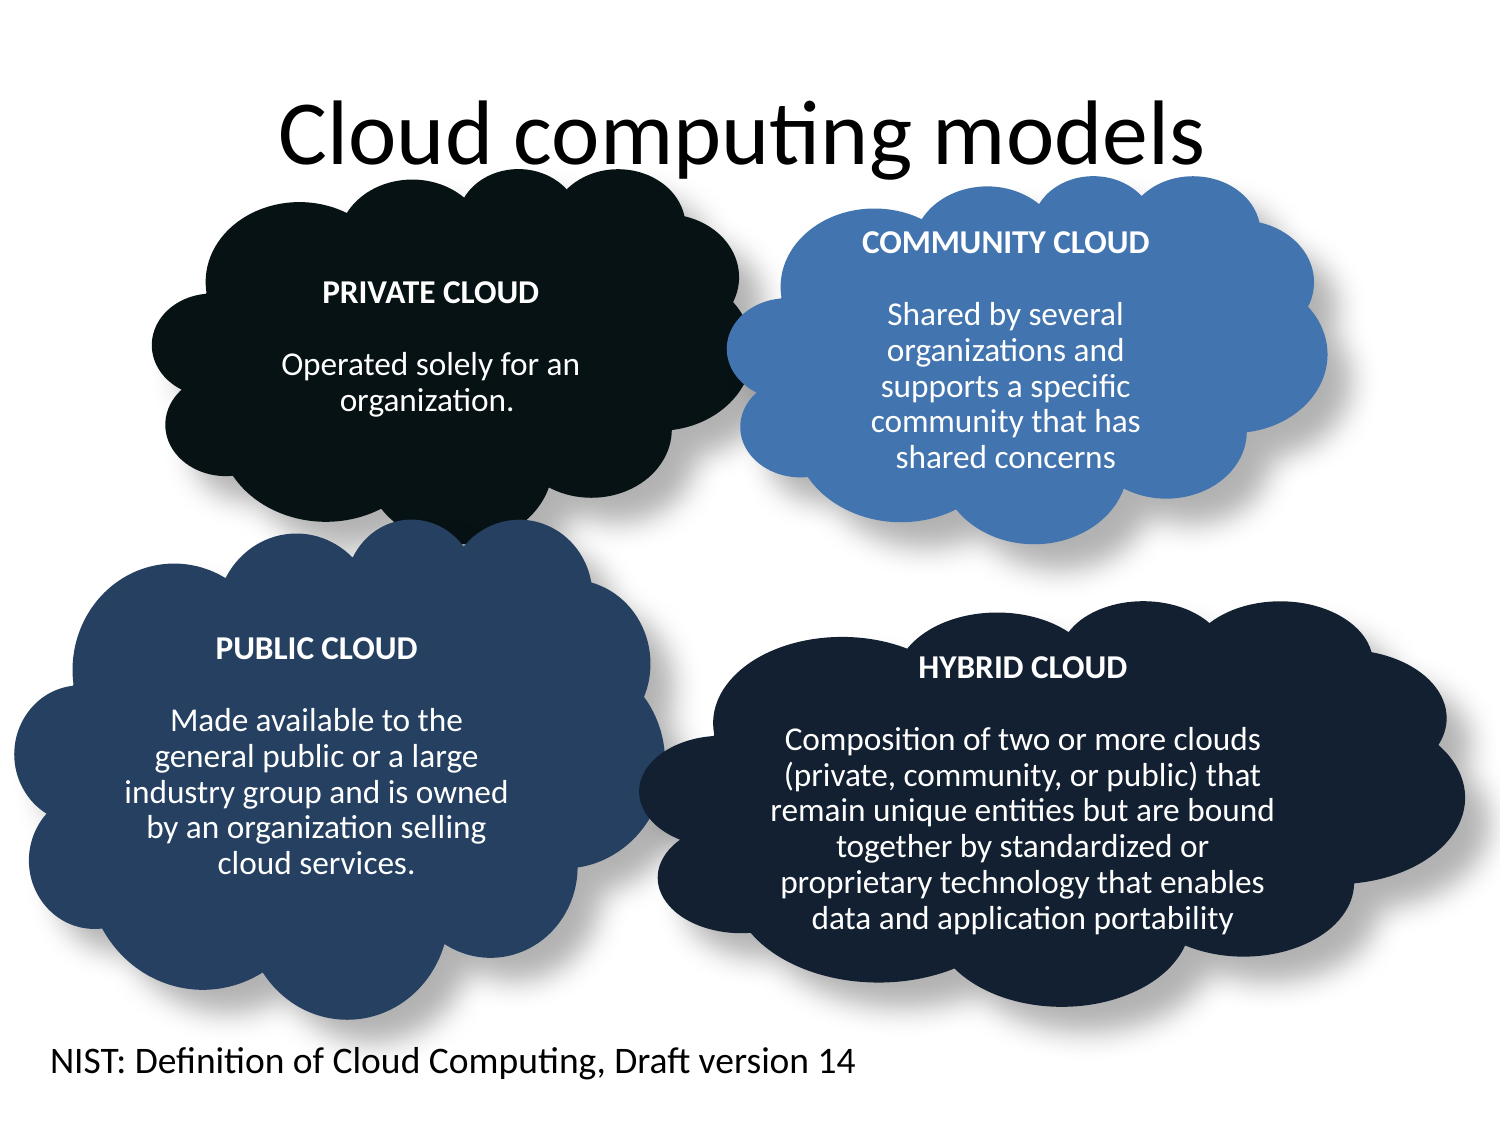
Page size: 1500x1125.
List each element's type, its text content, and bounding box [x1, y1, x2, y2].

text_box NIST: Definition of Cloud Computing, Draft version 14 [35, 1025, 1020, 1089]
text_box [14, 167, 1466, 1019]
title Cloud computing models [29, 26, 1456, 166]
